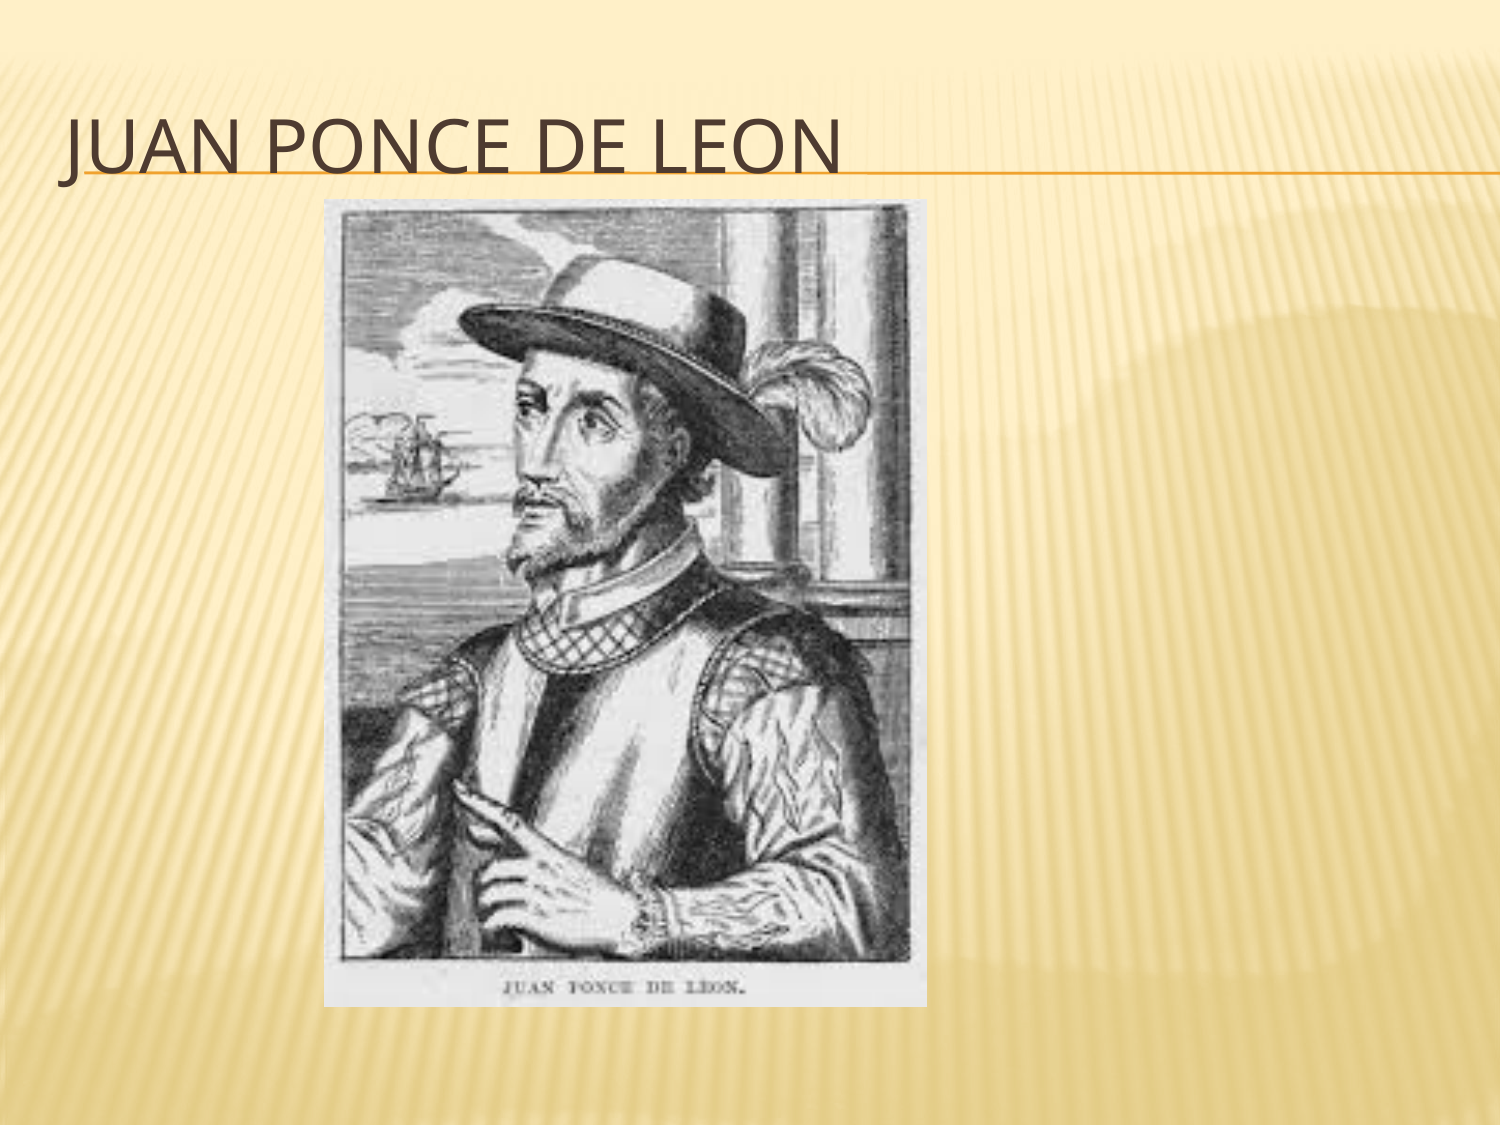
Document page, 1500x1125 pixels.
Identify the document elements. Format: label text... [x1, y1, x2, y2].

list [324, 199, 927, 1007]
title Juan ponce de leon [50, 75, 1475, 213]
